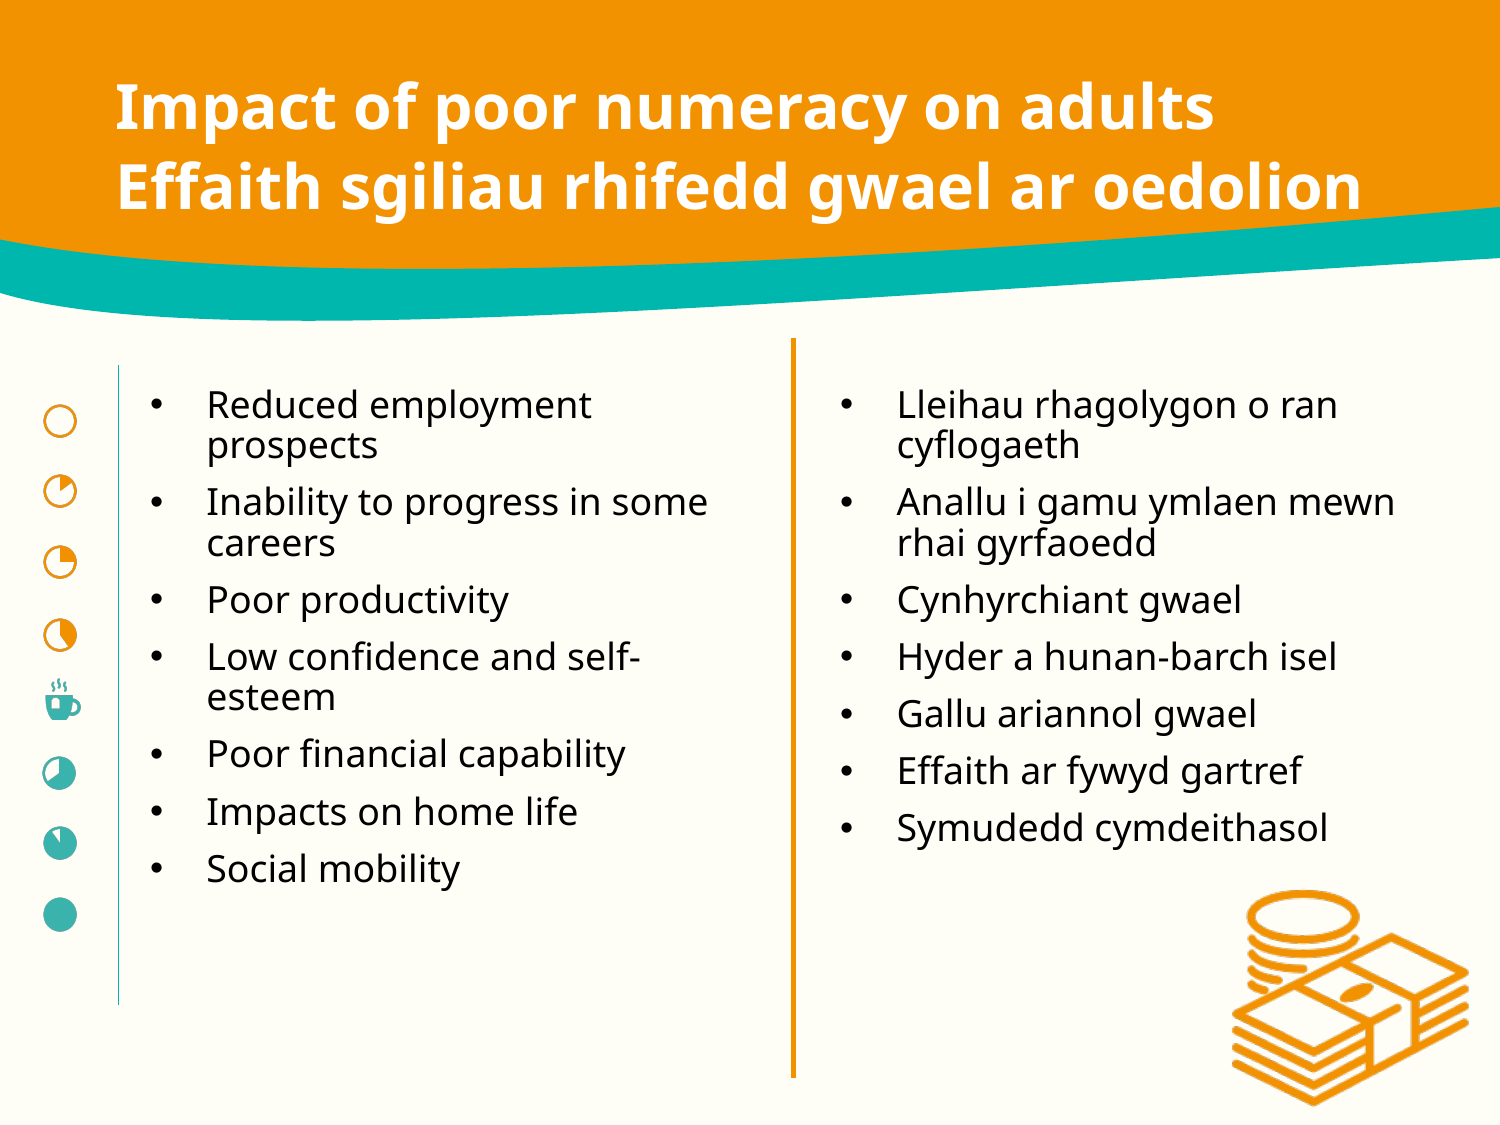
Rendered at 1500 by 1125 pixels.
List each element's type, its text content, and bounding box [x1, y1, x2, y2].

picture [39, 400, 81, 442]
list Reduced employment prospects Inability to progress in some careers Poor productivity Low confidence and self-esteem Poor financial capability Impacts on home life Social mobility [135, 378, 759, 1058]
picture [39, 614, 81, 656]
list Impact of poor numeracy on adults Effaith sgiliau rhifedd gwael ar oedolion [100, 67, 1411, 258]
picture [36, 672, 90, 726]
picture [39, 893, 81, 936]
picture [39, 470, 81, 512]
picture [39, 822, 81, 864]
picture [1185, 863, 1500, 1125]
picture [39, 541, 81, 583]
picture [38, 752, 80, 794]
text_box Lleihau rhagolygon o ran cyflogaeth Anallu i gamu ymlaen mewn rhai gyrfaoedd Cynhyrchiant gwael Hyder a hunan-barch isel Gallu ariannol gwael Effaith ar fywyd gartref Symudedd cymdeithasol [825, 378, 1490, 887]
